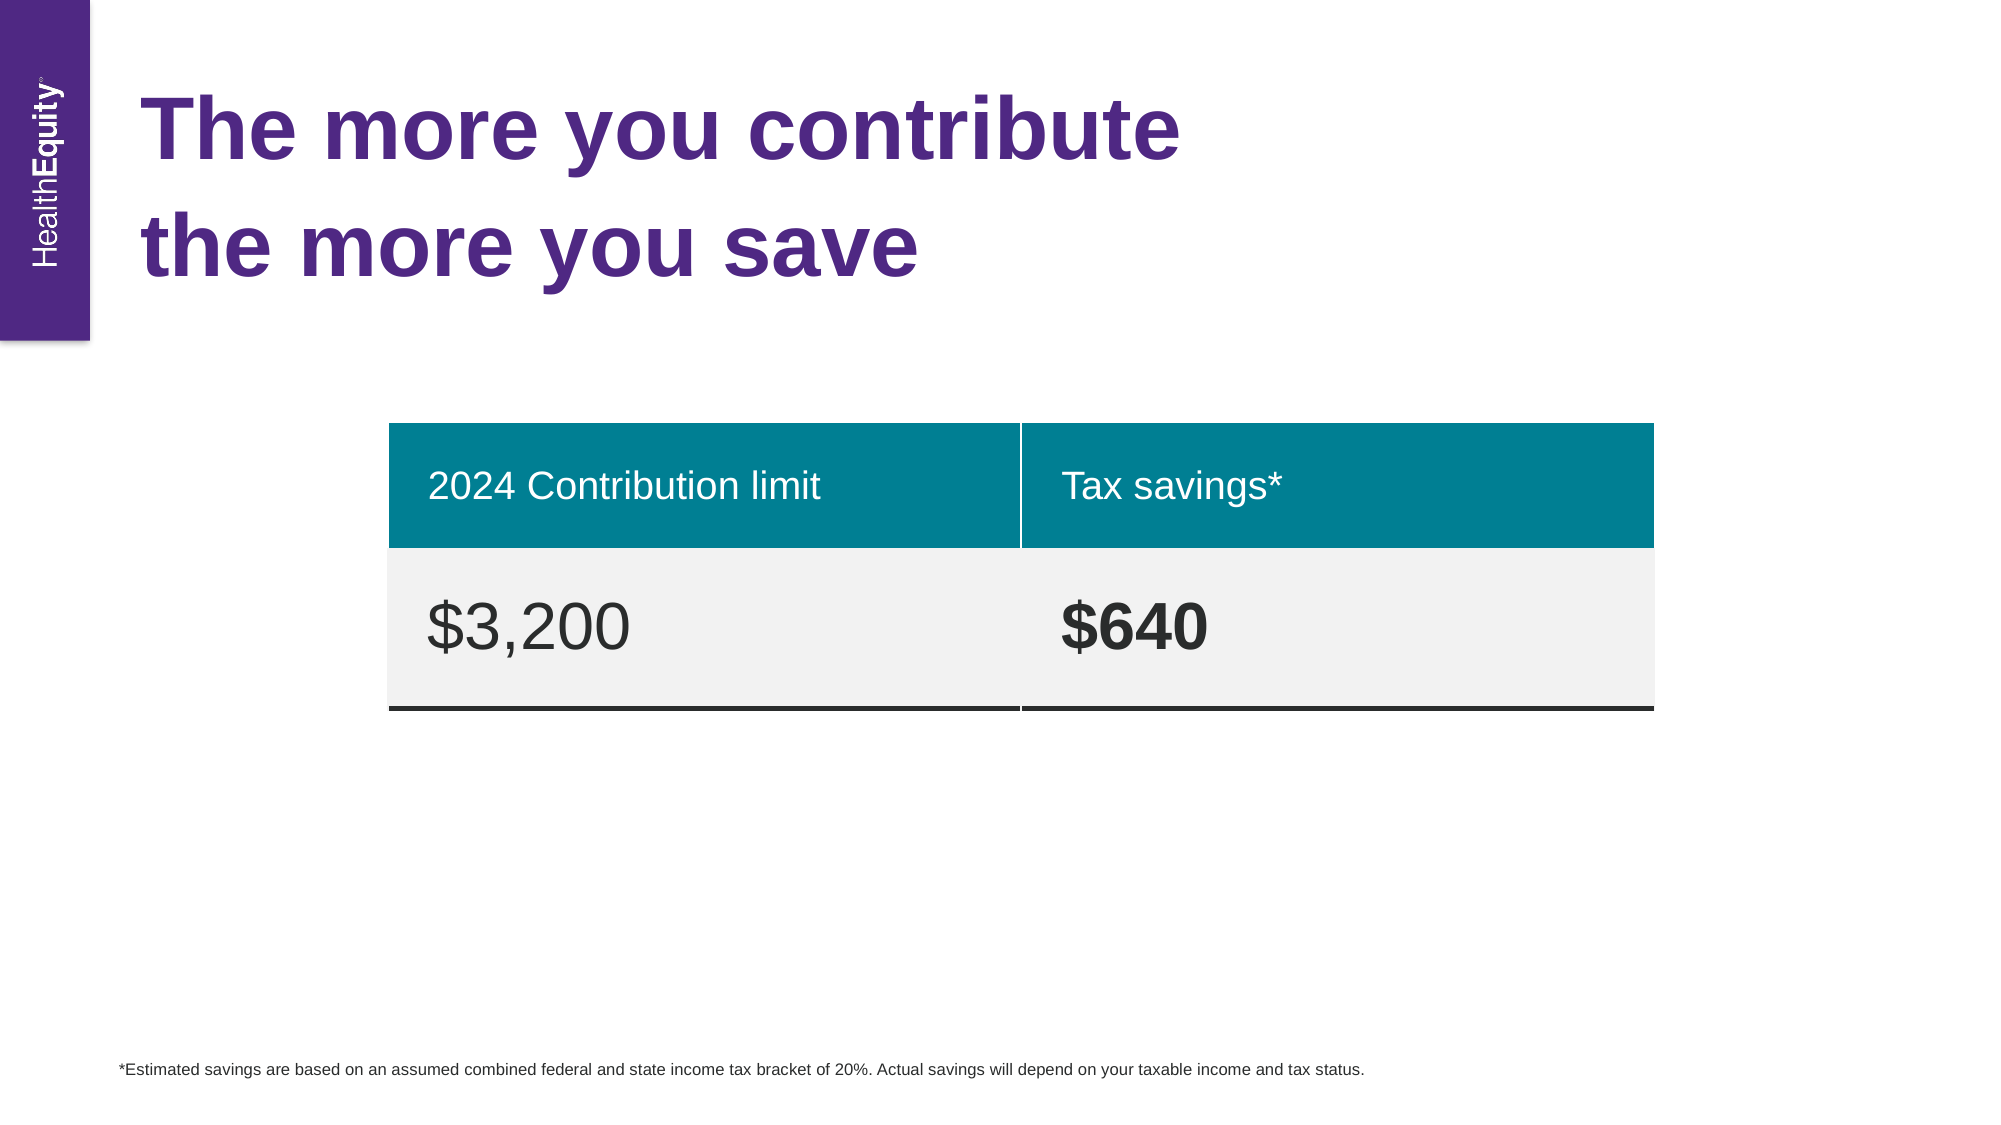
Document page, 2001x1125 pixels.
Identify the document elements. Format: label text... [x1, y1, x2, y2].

title The more you contribute the more you save [140, 60, 1253, 288]
table_cell $640 [1022, 550, 1654, 706]
table_cell $3,200 [389, 550, 1020, 706]
table_header 2024 Contribution limit [389, 423, 1020, 548]
picture [33, 78, 64, 266]
list *Estimated savings are based on an assumed combined federal and state income tax bracket of 20%. Actual savings will depend on your taxable income and tax status. [118, 1053, 1882, 1077]
table_header Tax savings* [1022, 423, 1654, 548]
